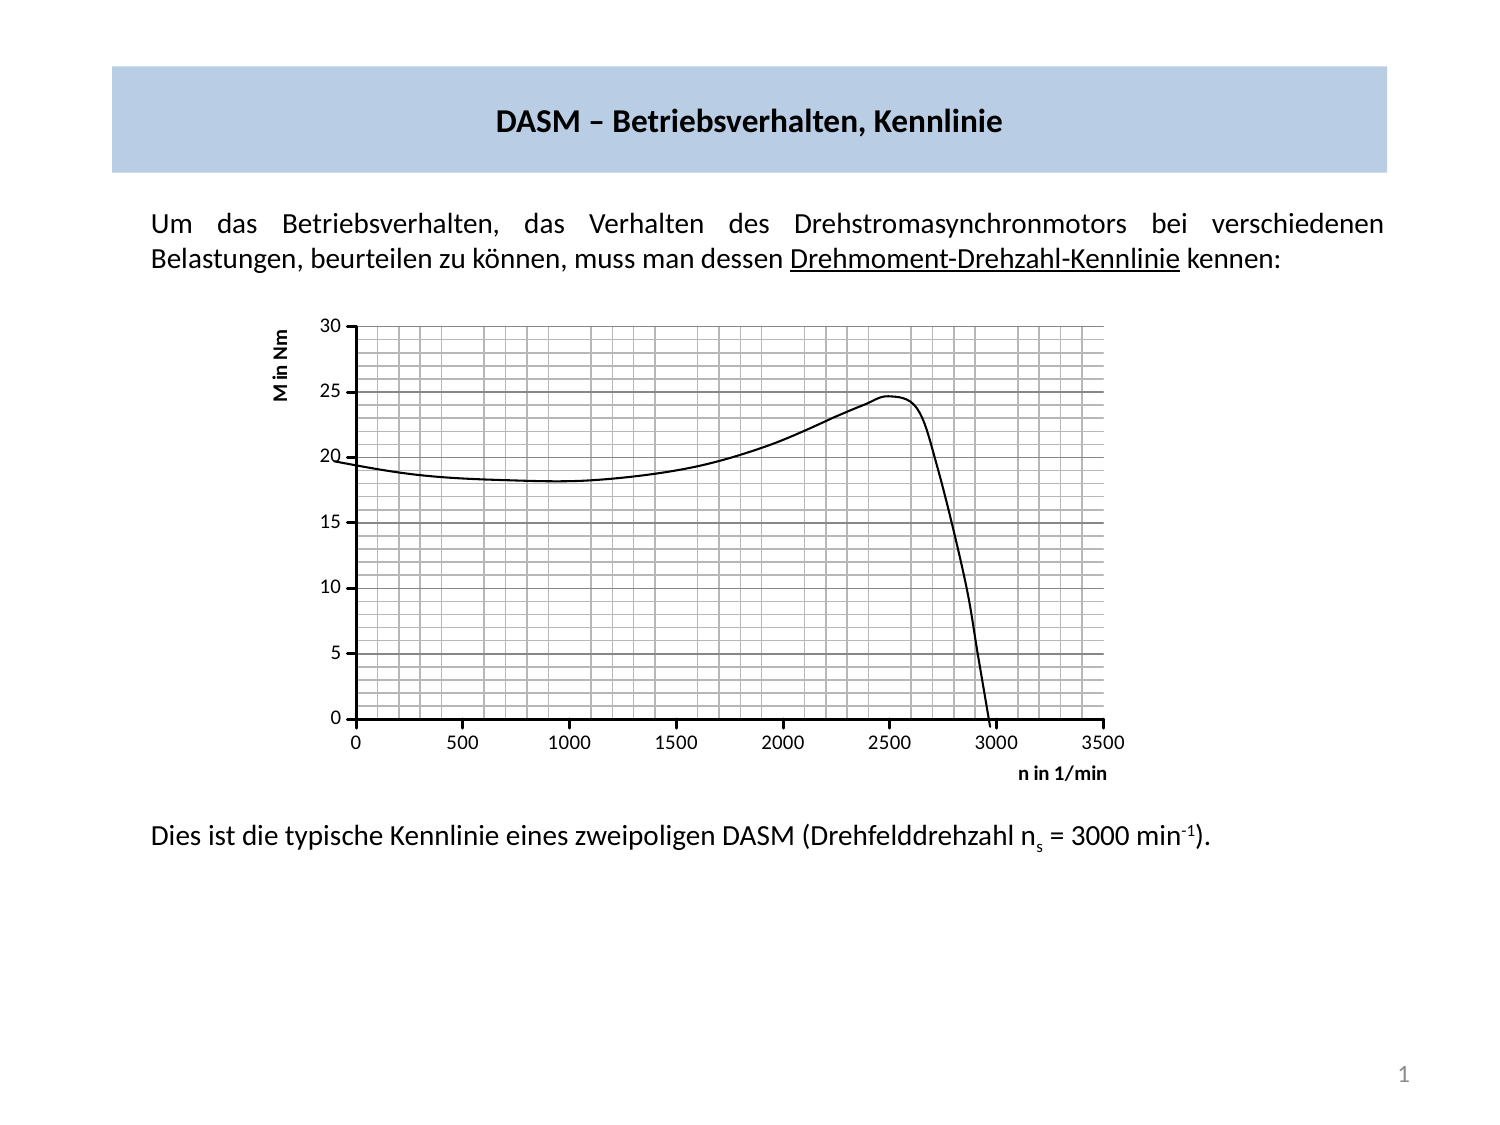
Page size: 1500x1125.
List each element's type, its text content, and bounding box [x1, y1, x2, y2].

title DASM – Betriebsverhalten, Kennlinie [112, 66, 1388, 173]
subtitle Um das Betriebsverhalten, das Verhalten des Drehstromasynchronmotors bei verschiedenen Belastungen, beurteilen zu können, muss man dessen Drehmoment-Drehzahl-Kennlinie kennen: Dies ist die typische Kennlinie eines zweipoligen DASM (Drehfelddrehzahl ns = 3000 min-1). [135, 196, 1400, 925]
slide_number 1 [1074, 1042, 1425, 1103]
chart [241, 305, 1144, 823]
